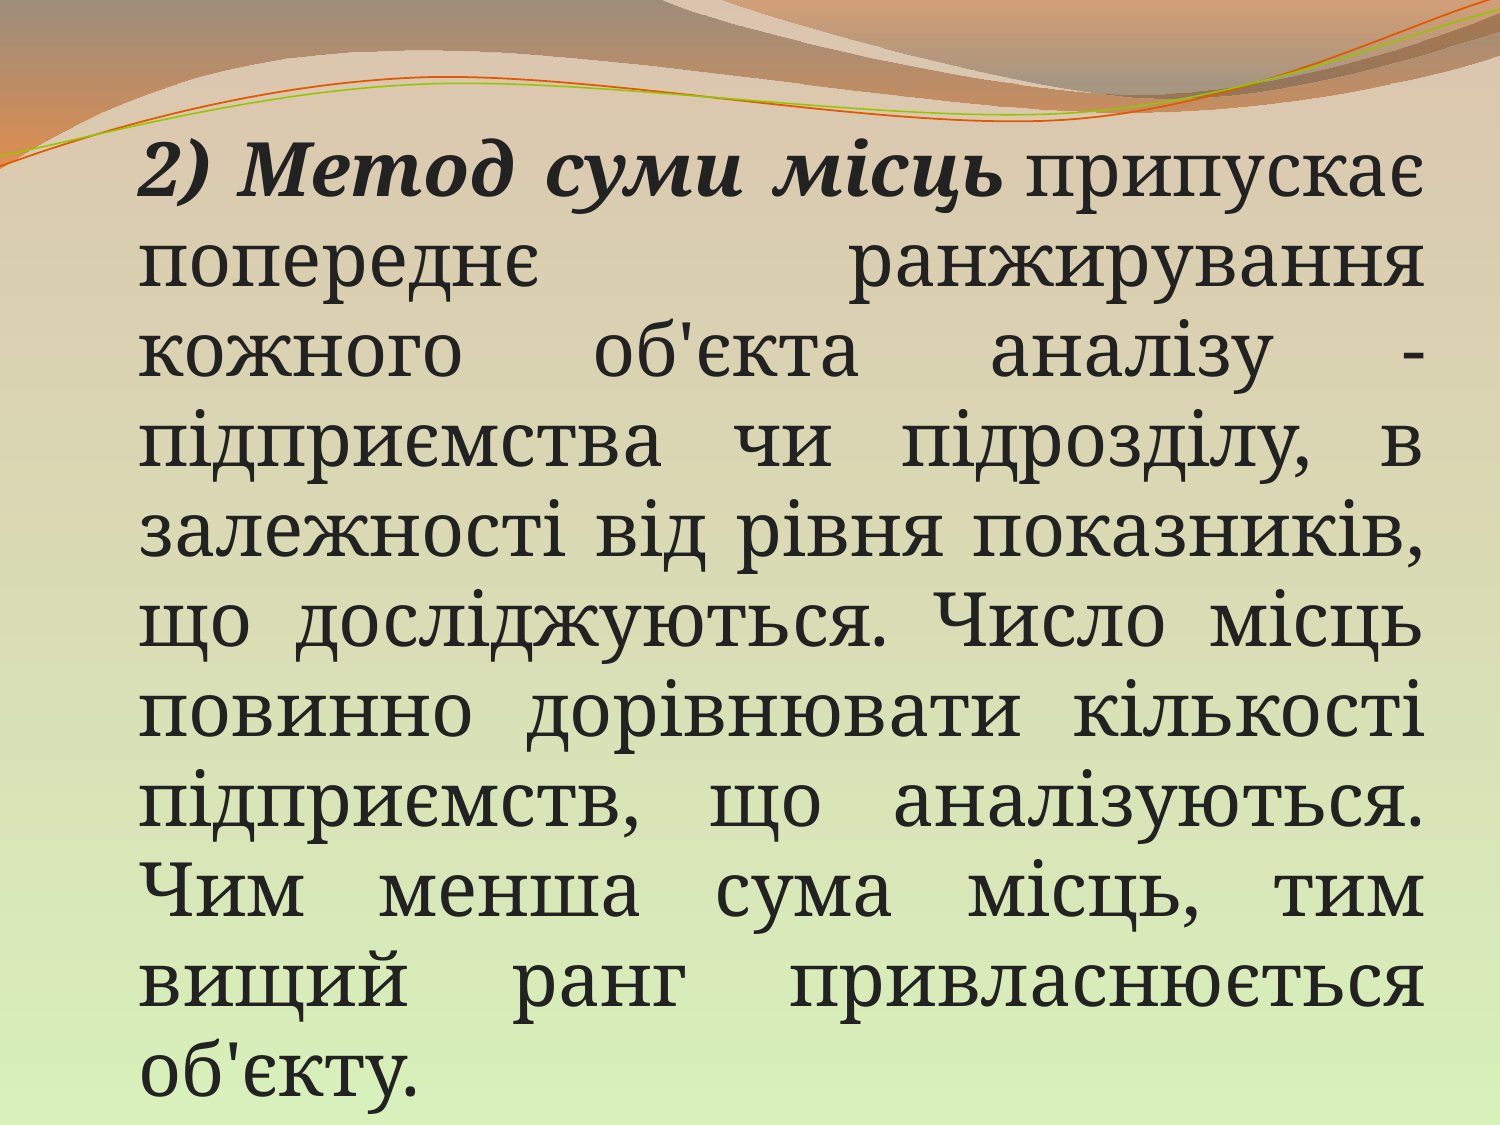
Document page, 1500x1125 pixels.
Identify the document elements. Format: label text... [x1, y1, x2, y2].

text_box 2) Метод суми місць припускає попереднє ранжирування кожного об'єкта аналізу - підприємства чи підрозділу, в залежності від рівня показників, що досліджуються. Число місць повинно дорівнювати кількості підприємств, що аналізуються. Чим менша сума місць, тим вищий ранг привласнюється об'єкту. [123, 113, 1441, 1119]
